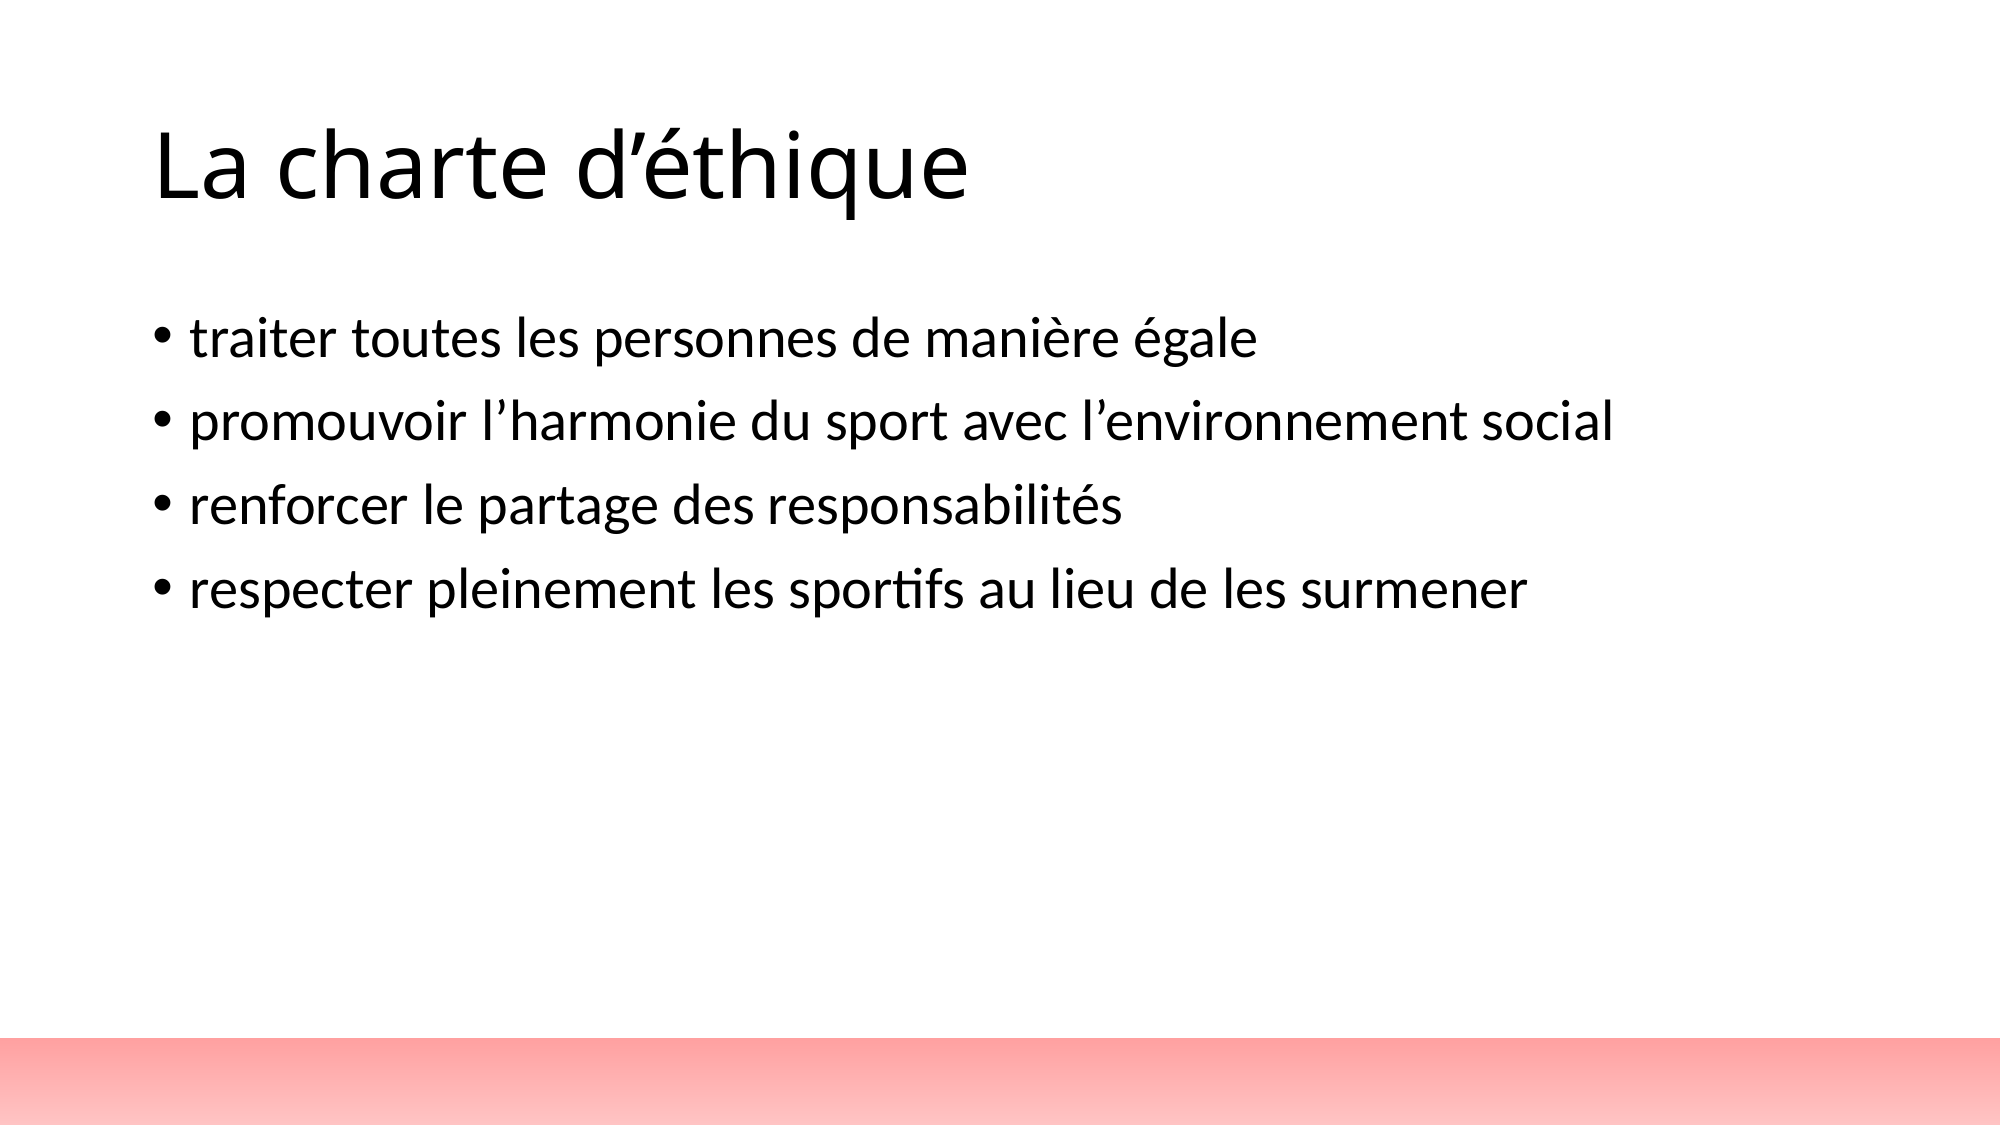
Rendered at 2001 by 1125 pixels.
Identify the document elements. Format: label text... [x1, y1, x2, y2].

list traiter toutes les personnes de manière égale promouvoir l’harmonie du sport avec l’environnement social renforcer le partage des responsabilités respecter pleinement les sportifs au lieu de les surmener [137, 299, 1863, 1014]
title La charte d’éthique [137, 59, 1863, 278]
